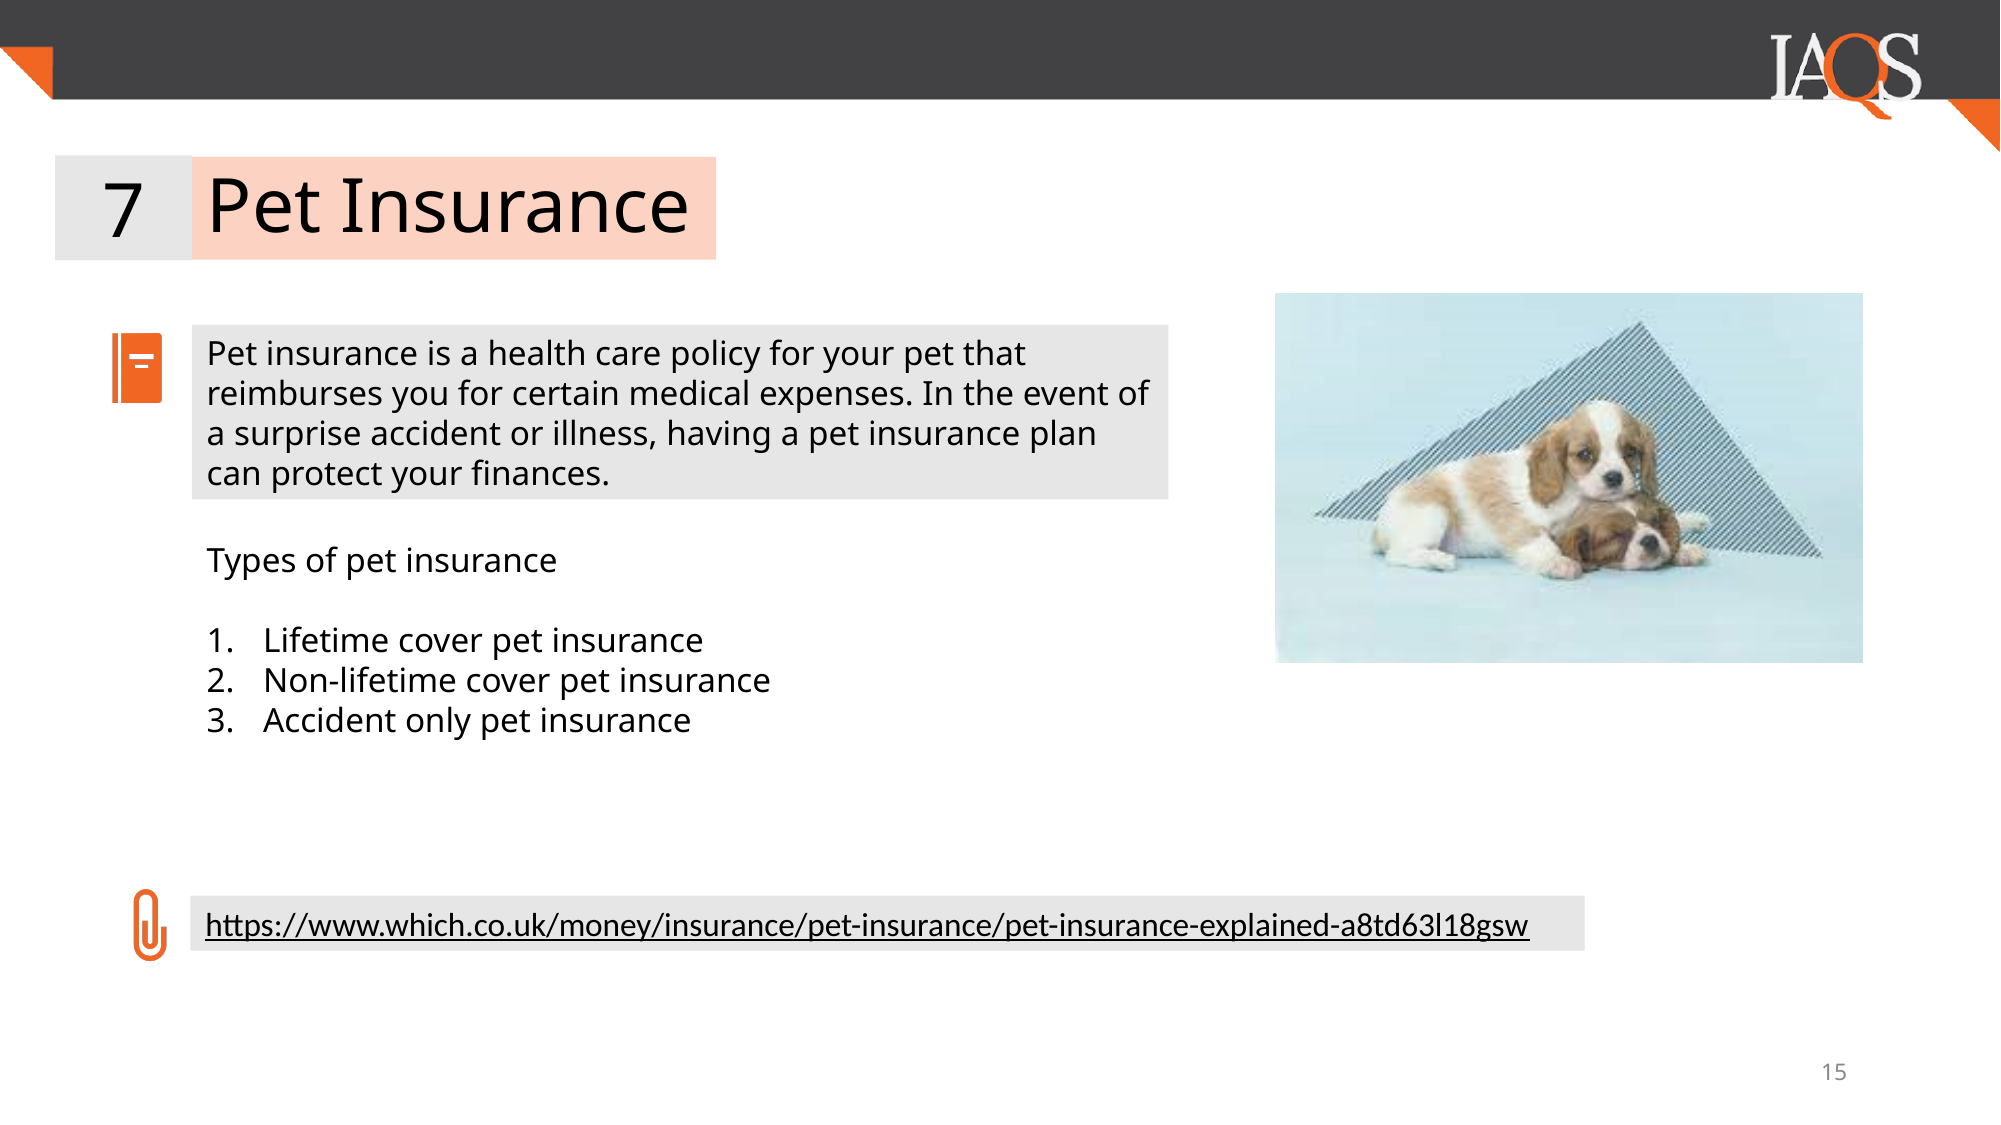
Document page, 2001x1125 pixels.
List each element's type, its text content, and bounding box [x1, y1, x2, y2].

slide_number ‹#› [1412, 1042, 1863, 1103]
picture [94, 326, 179, 411]
text_box Pet insurance is a health care policy for your pet that reimburses you for certain medical expenses. In the event of a surprise accident or illness, having a pet insurance plan can protect your finances. [191, 324, 1169, 500]
picture [109, 884, 191, 966]
text_box Types of pet insurance Lifetime cover pet insurance Non-lifetime cover pet insurance Accident only pet insurance [191, 532, 821, 787]
title Pet Insurance [192, 156, 717, 260]
text_box 7 [55, 155, 192, 261]
picture [0, 0, 2000, 152]
text_box https://www.which.co.uk/money/insurance/pet-insurance/pet-insurance-explained-a8td63l18gsw [196, 895, 1585, 951]
picture [1275, 292, 1863, 663]
